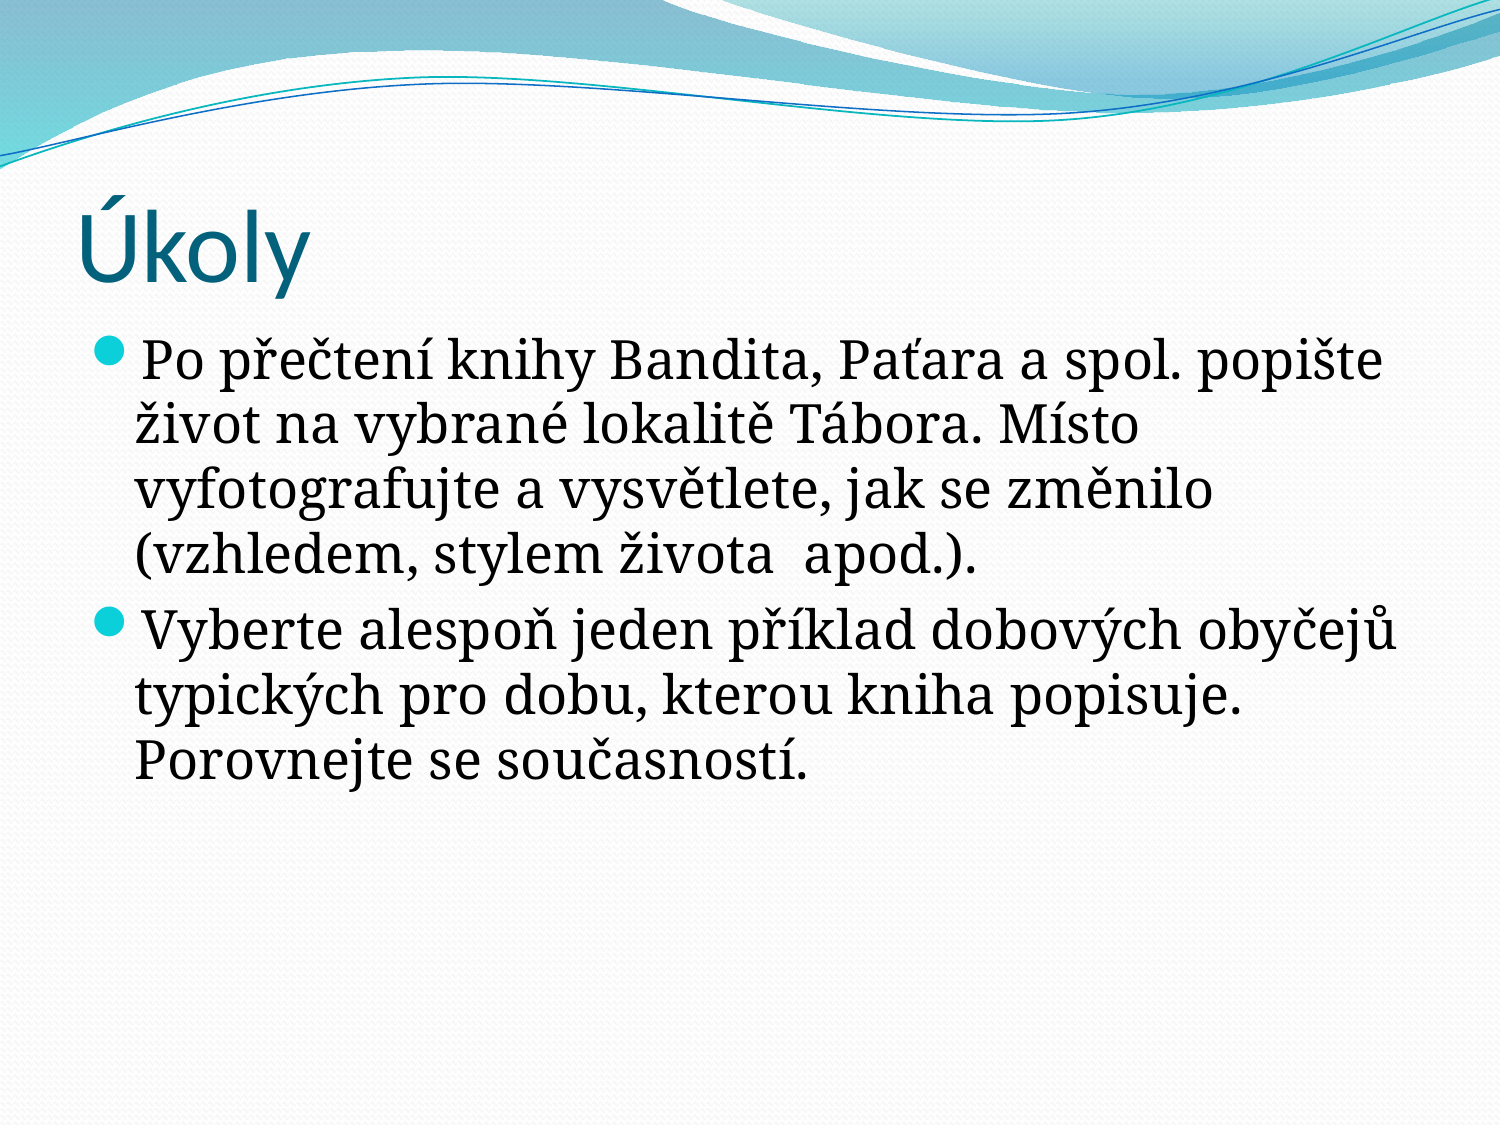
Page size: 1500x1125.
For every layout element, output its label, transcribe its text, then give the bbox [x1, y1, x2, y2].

title Úkoly [74, 115, 1426, 304]
list Po přečtení knihy Bandita, Paťara a spol. popište život na vybrané lokalitě Tábora. Místo vyfotografujte a vysvětlete, jak se změnilo (vzhledem, stylem života apod.). Vyberte alespoň jeden příklad dobových obyčejů typických pro dobu, kterou kniha popisuje. Porovnejte se současností. [74, 317, 1426, 1038]
